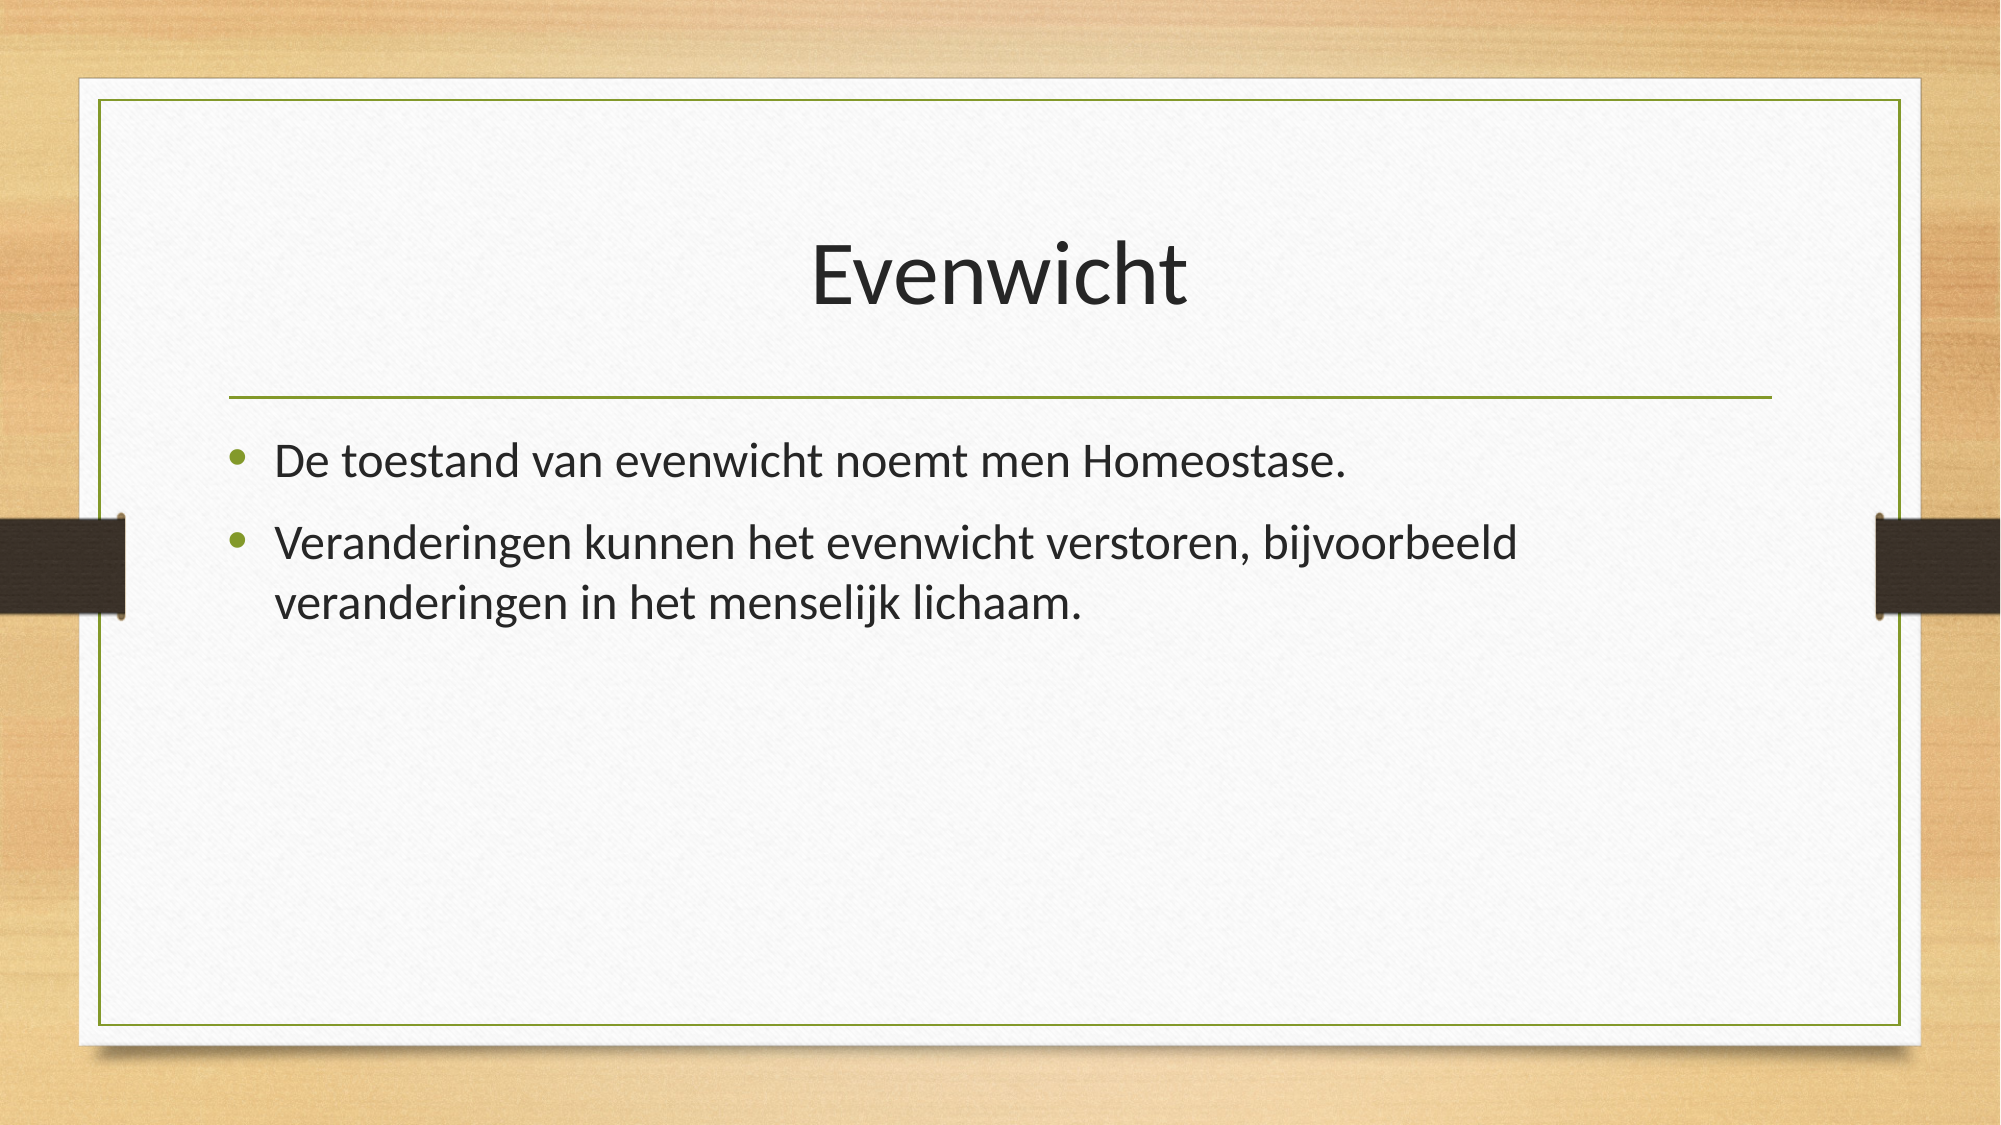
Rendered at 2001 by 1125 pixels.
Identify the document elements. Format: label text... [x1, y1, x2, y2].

title Evenwicht [212, 161, 1788, 375]
list De toestand van evenwicht noemt men Homeostase. Veranderingen kunnen het evenwicht verstoren, bijvoorbeeld veranderingen in het menselijk lichaam. [212, 419, 1788, 964]
picture [0, 0, 2001, 1125]
